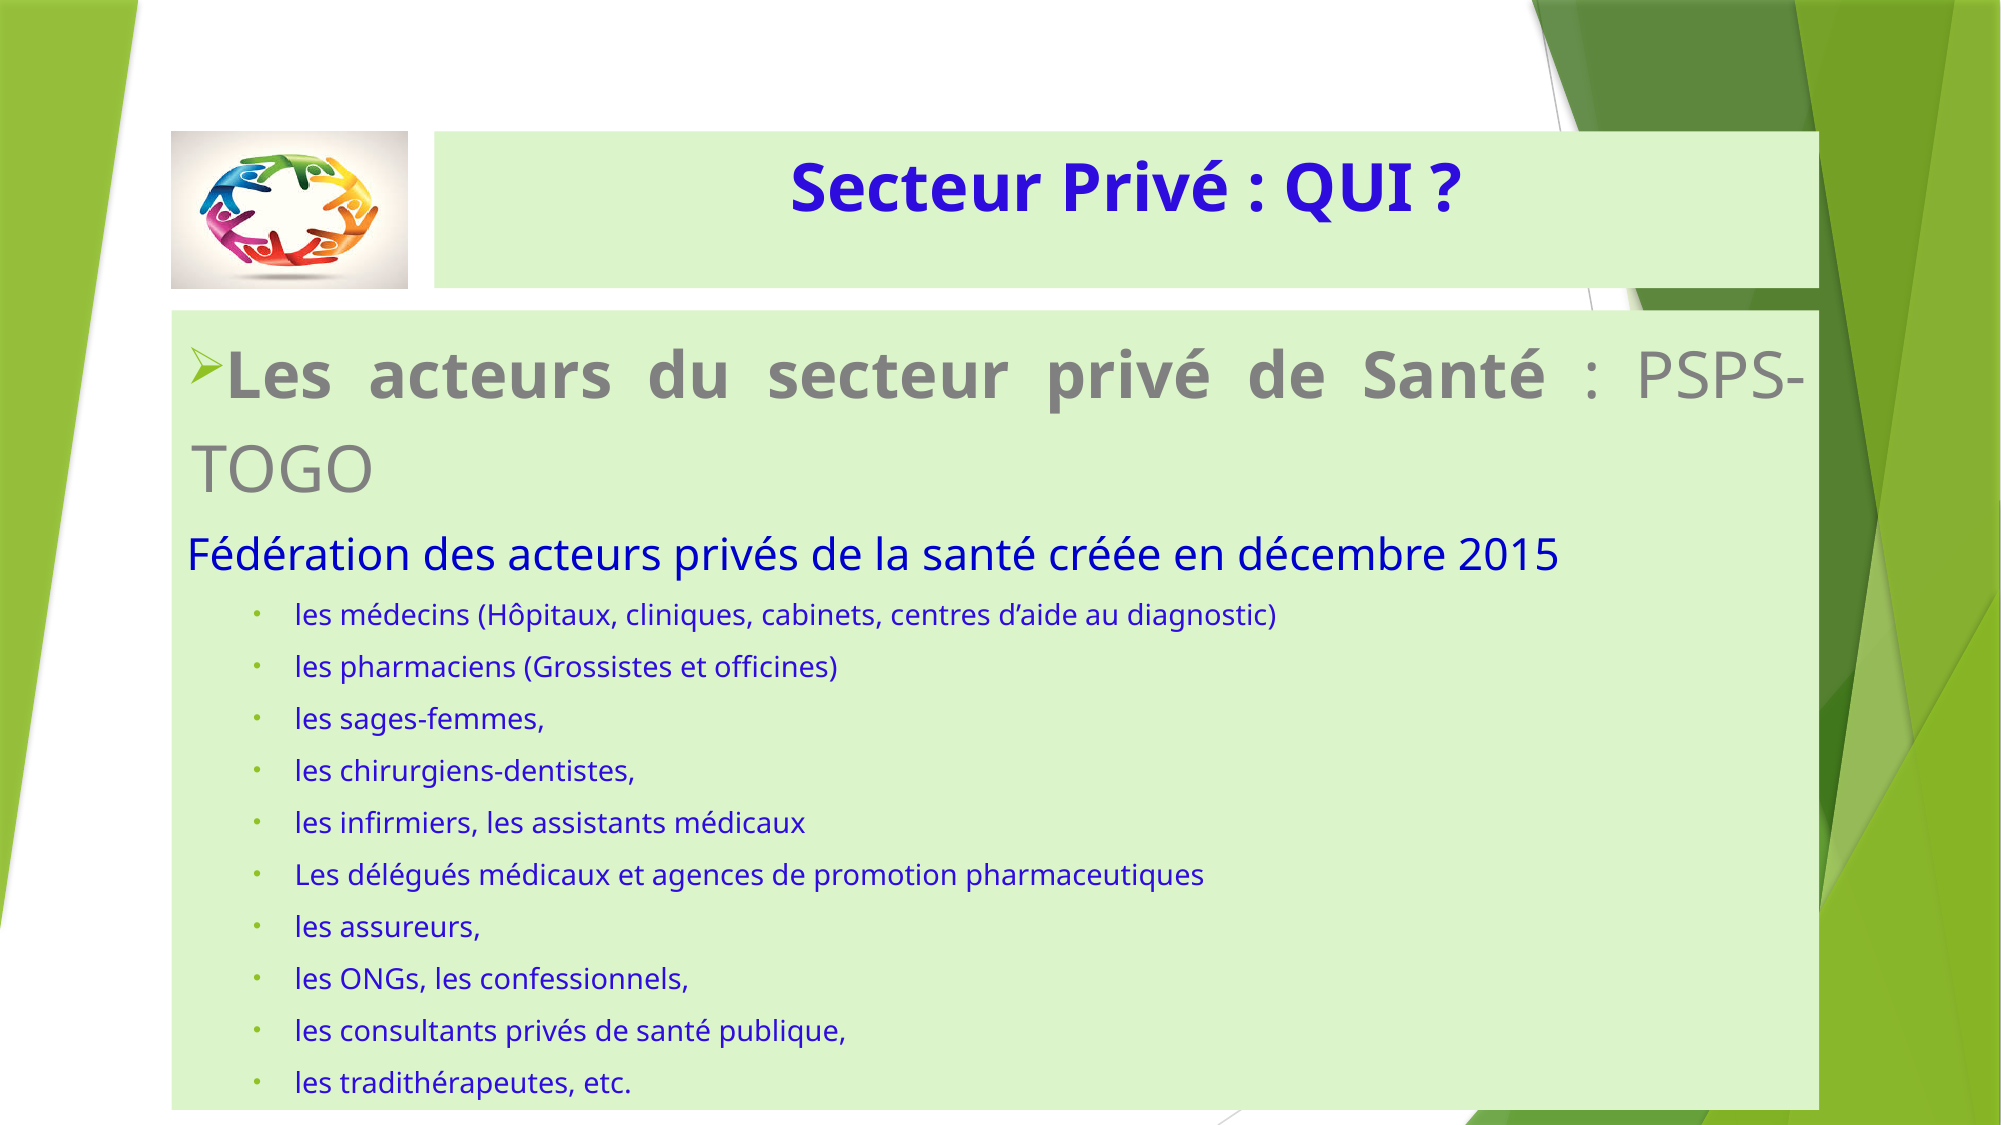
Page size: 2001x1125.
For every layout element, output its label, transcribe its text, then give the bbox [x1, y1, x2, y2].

subtitle Les acteurs du secteur privé de Santé : PSPS-TOGO Fédération des acteurs privés de la santé créée en décembre 2015 les médecins (Hôpitaux, cliniques, cabinets, centres d’aide au diagnostic) les pharmaciens (Grossistes et officines) les sages-femmes, les chirurgiens-dentistes, les infirmiers, les assistants médicaux Les délégués médicaux et agences de promotion pharmaceutiques les assureurs, les ONGs, les confessionnels, les consultants privés de santé publique, les tradithérapeutes, etc. [171, 310, 1820, 1110]
text_box Secteur Privé : QUI ? [434, 131, 1820, 289]
picture [171, 130, 409, 289]
